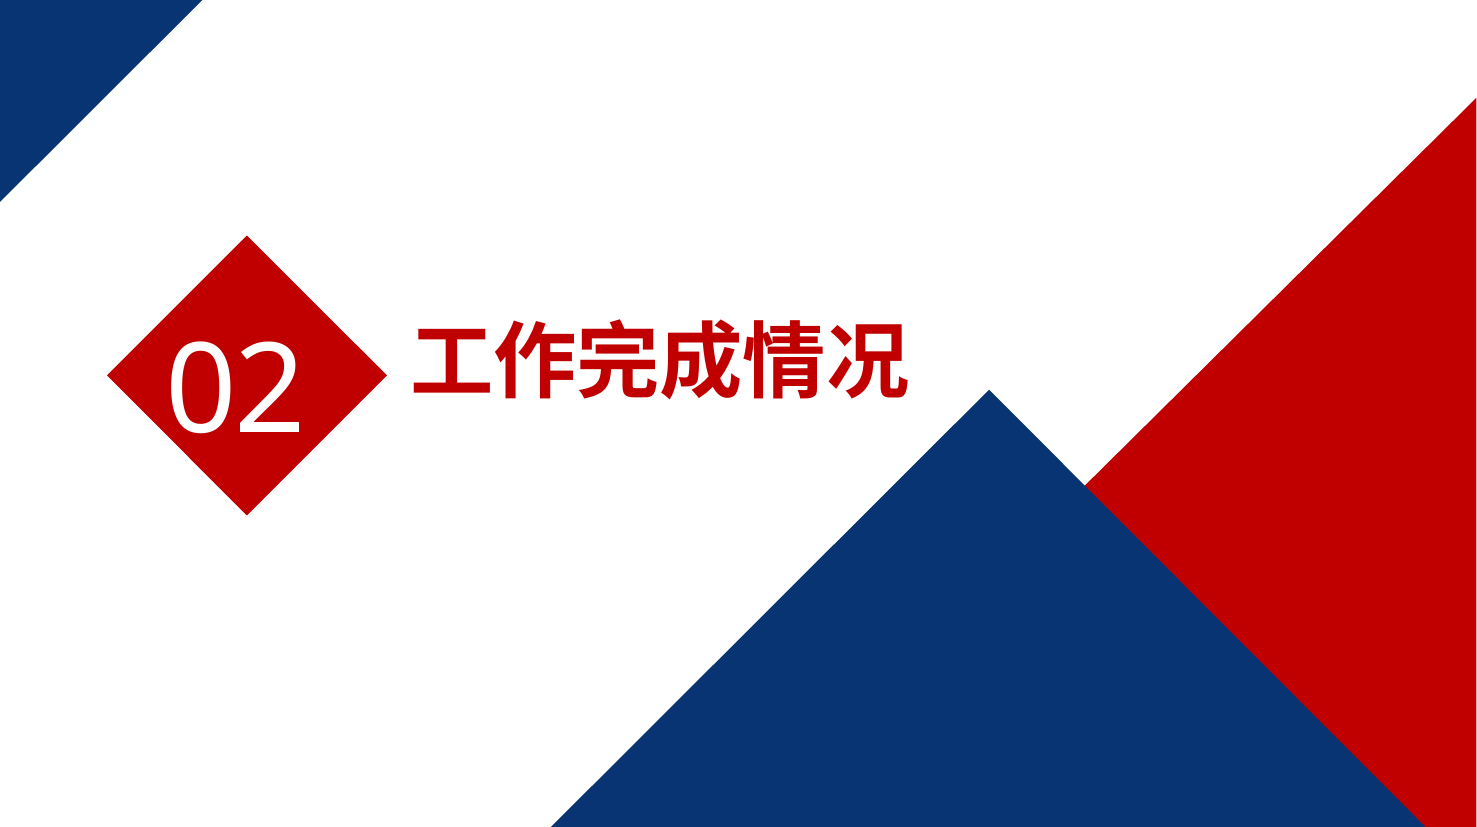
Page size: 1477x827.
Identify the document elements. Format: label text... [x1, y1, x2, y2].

text_box [321, 308, 389, 443]
text_box [181, 234, 313, 300]
text_box [549, 388, 1427, 827]
text_box [1085, 95, 1477, 827]
text_box 工作完成情况 [377, 300, 943, 416]
text_box [0, 0, 204, 204]
text_box 02 [150, 300, 321, 466]
text_box [196, 466, 298, 517]
text_box [105, 331, 150, 420]
